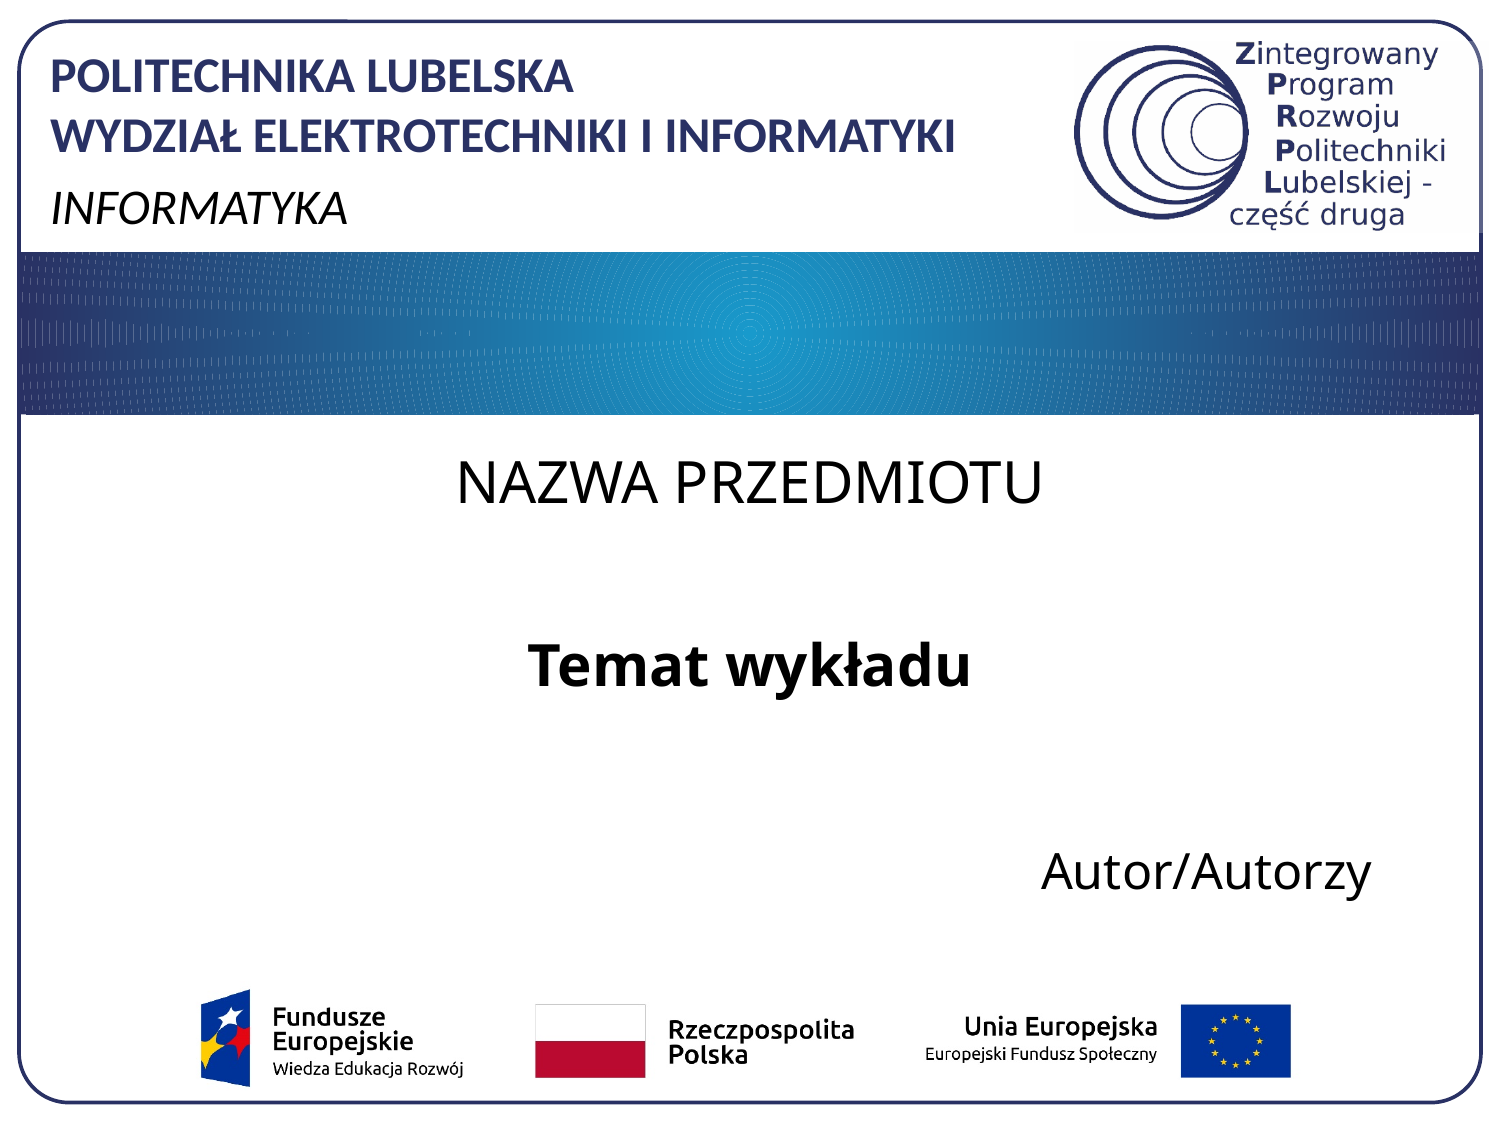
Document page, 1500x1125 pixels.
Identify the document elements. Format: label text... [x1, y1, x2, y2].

picture [152, 981, 1339, 1100]
title NAZWA PRZEDMIOTU [112, 437, 1388, 620]
text_box Autor/Autorzy [726, 832, 1388, 908]
text_box Temat wykładu [112, 620, 1388, 706]
picture [1074, 41, 1489, 233]
